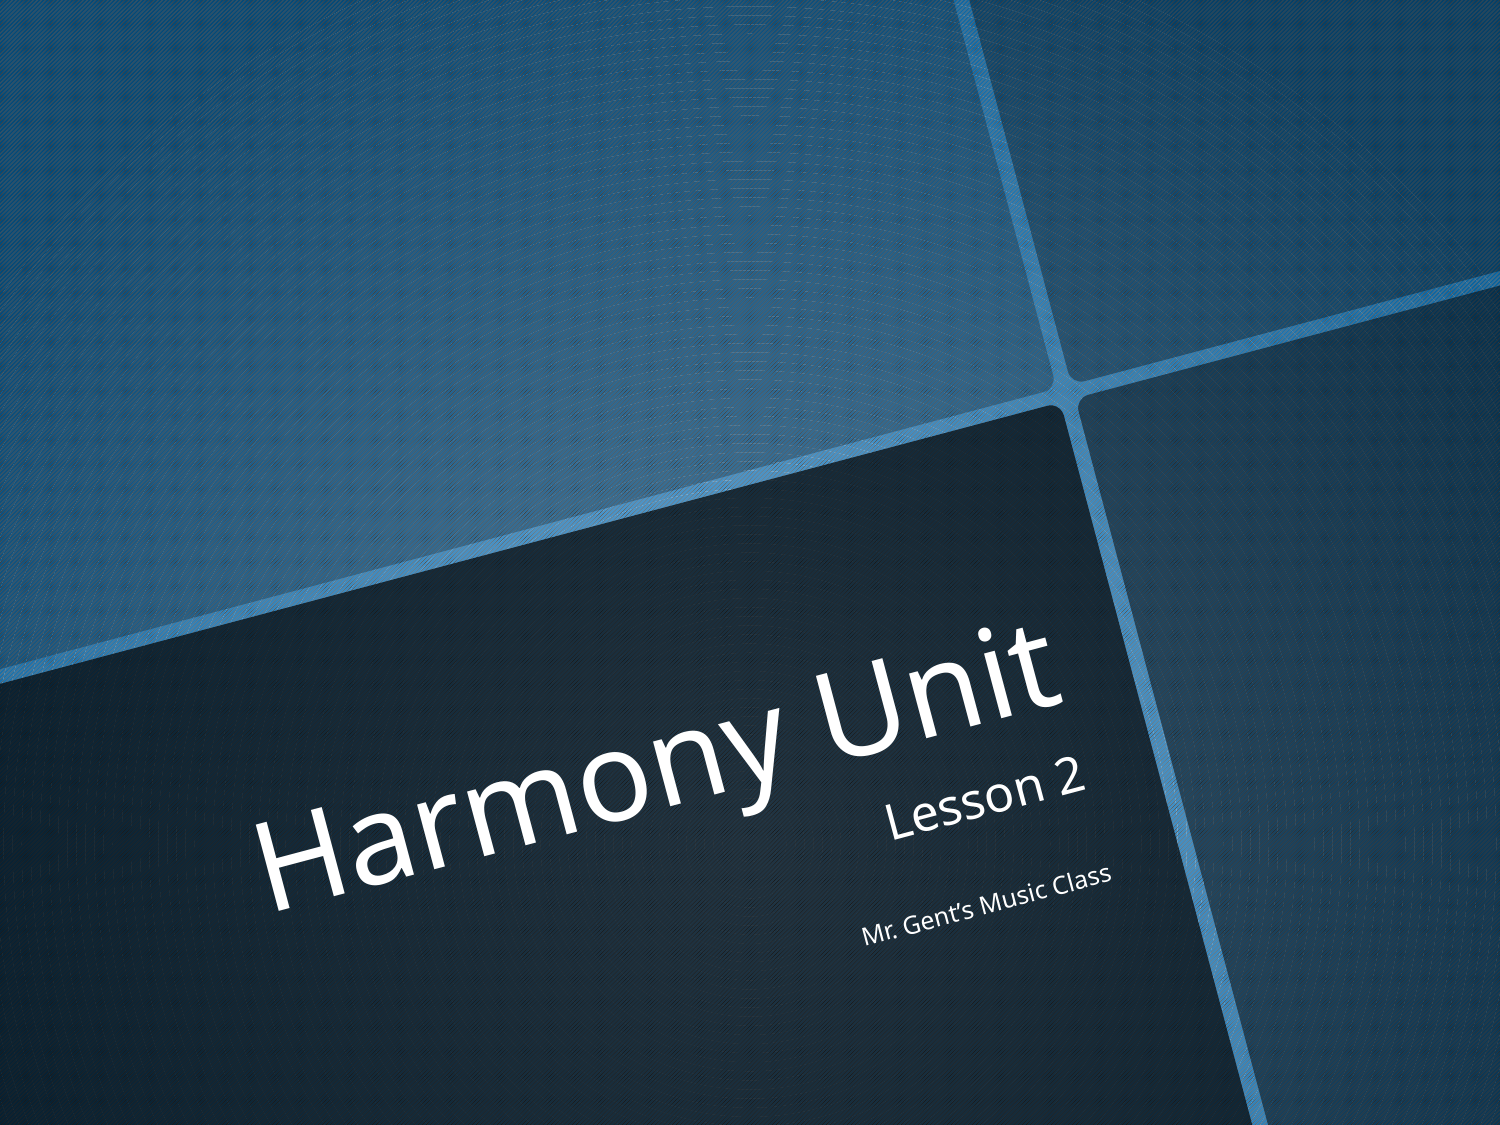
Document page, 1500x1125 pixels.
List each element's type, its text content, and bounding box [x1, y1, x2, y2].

title Harmony Unit [72, 473, 1089, 982]
subtitle Lesson 2 Mr. Gent’s Music Class [350, 728, 1136, 1106]
